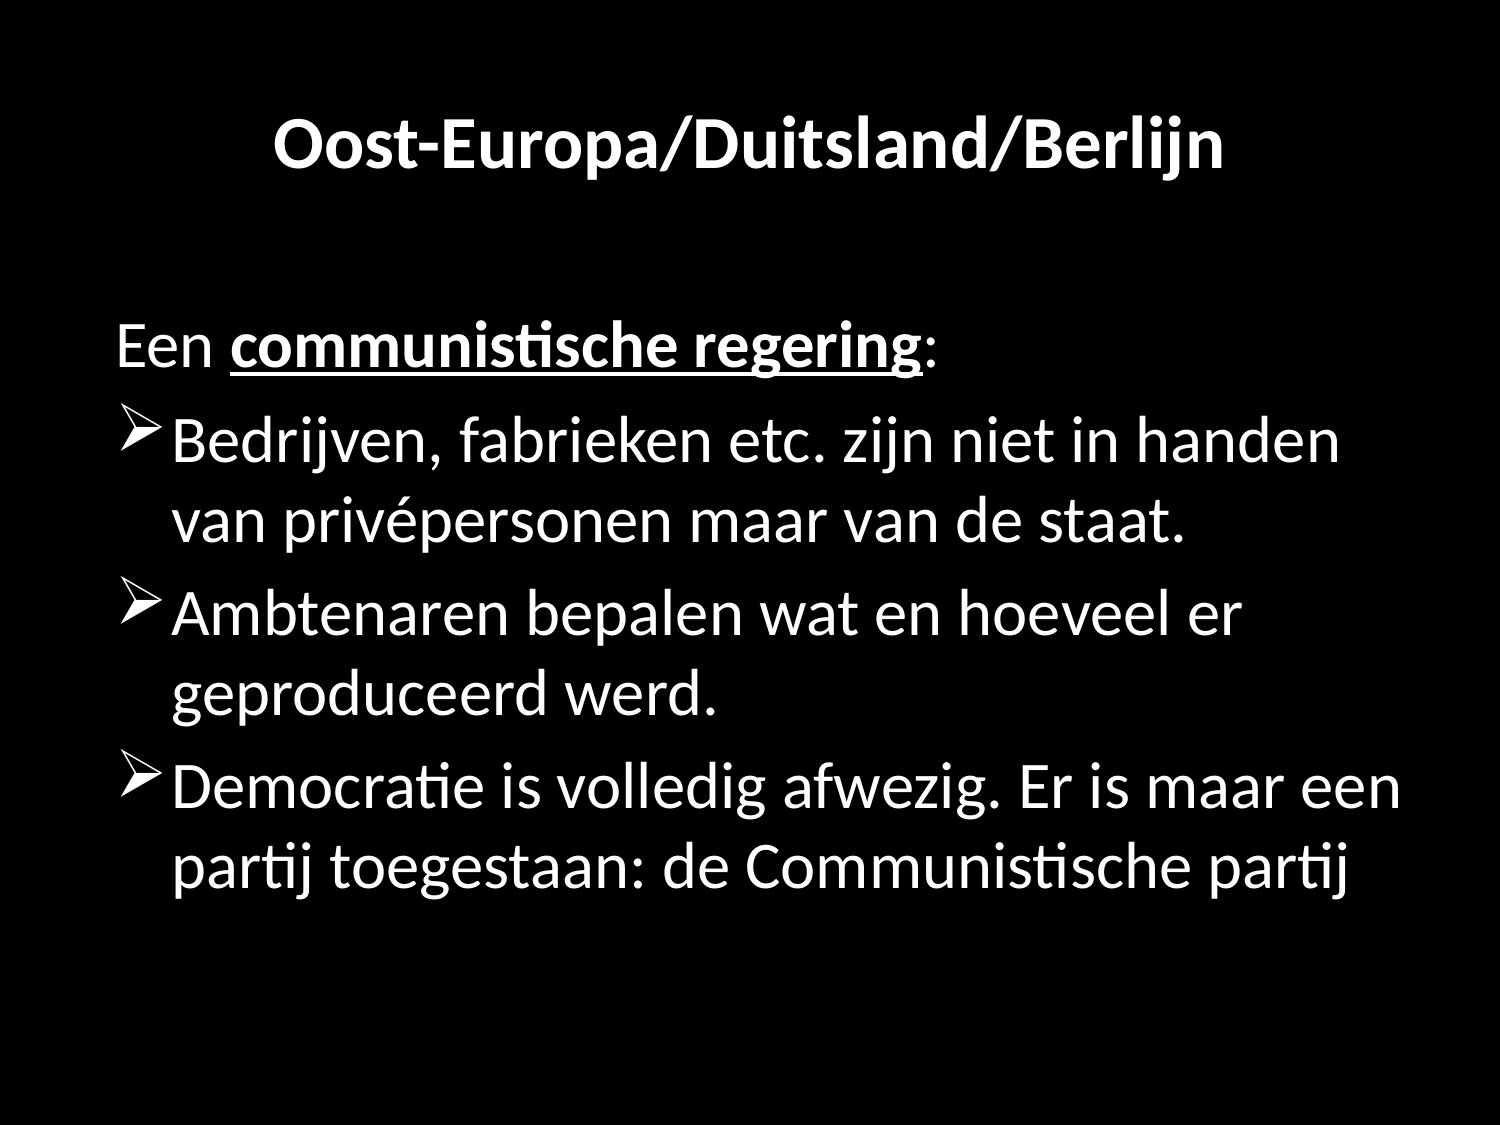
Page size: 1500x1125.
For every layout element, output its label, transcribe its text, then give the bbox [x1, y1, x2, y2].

title Oost-Europa/Duitsland/Berlijn [75, 45, 1425, 233]
list Een communistische regering: Bedrijven, fabrieken etc. zijn niet in handen van privépersonen maar van de staat. Ambtenaren bepalen wat en hoeveel er geproduceerd werd. Democratie is volledig afwezig. Er is maar een partij toegestaan: de Communistische partij. [100, 302, 1425, 1000]
